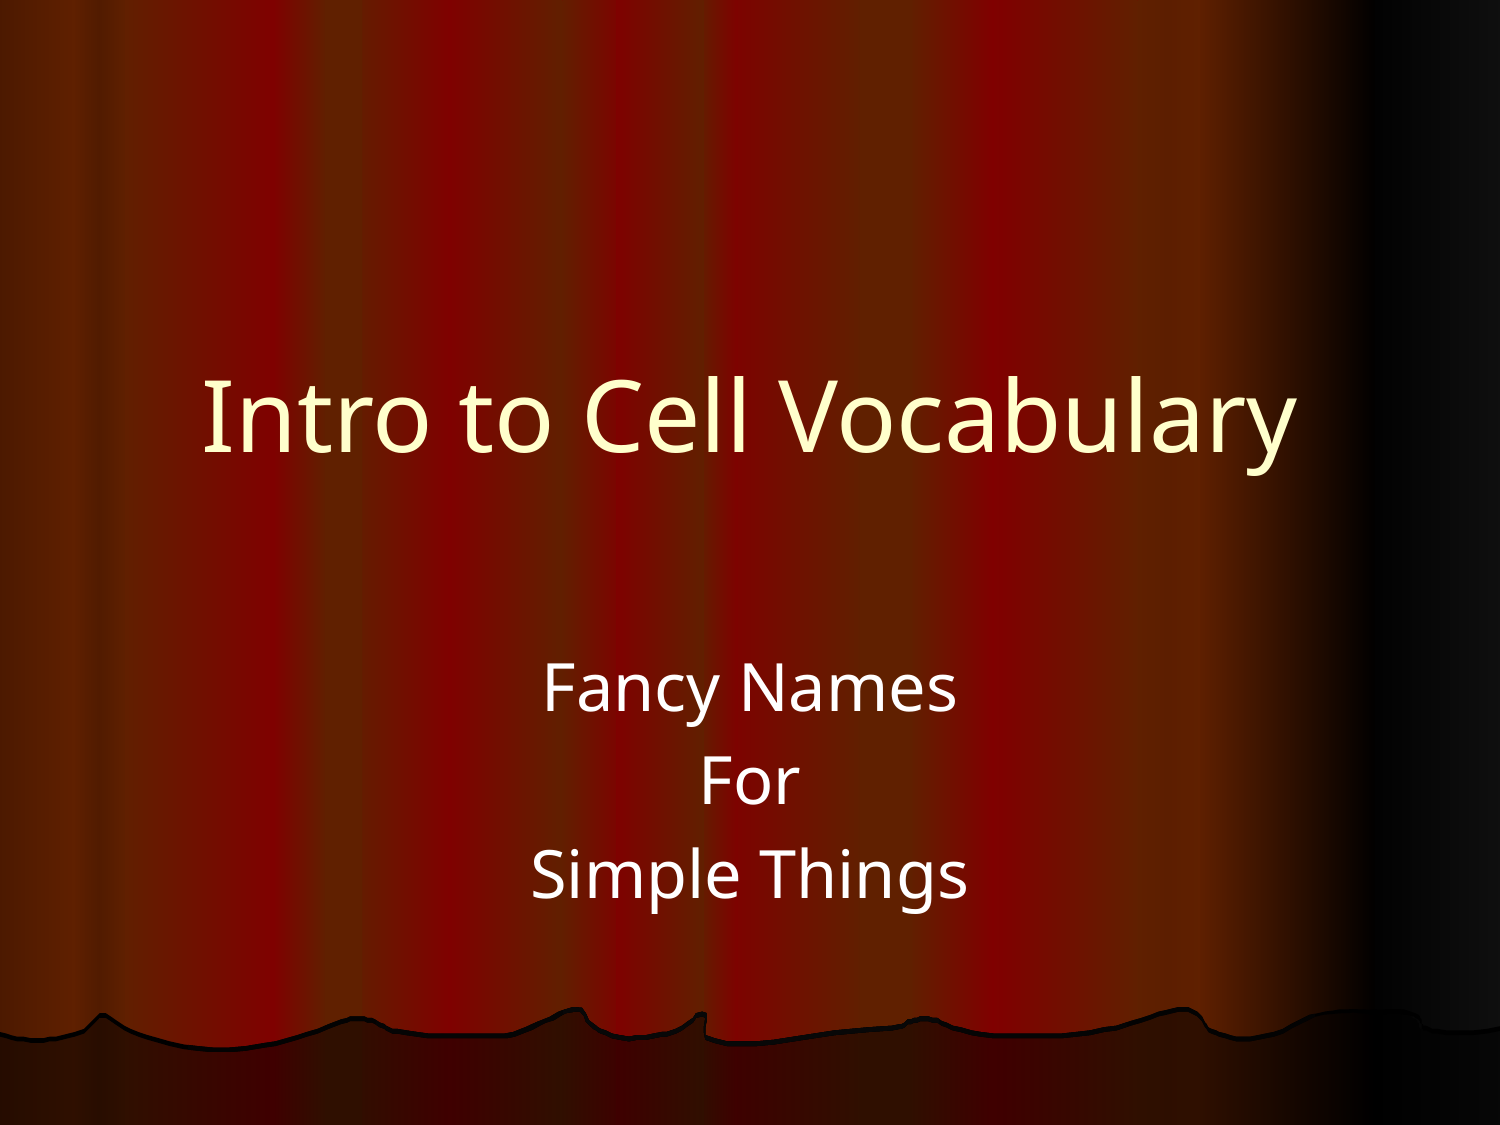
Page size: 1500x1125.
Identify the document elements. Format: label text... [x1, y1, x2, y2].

subtitle Fancy Names For Simple Things [224, 637, 1276, 926]
title Intro to Cell Vocabulary [112, 262, 1388, 563]
